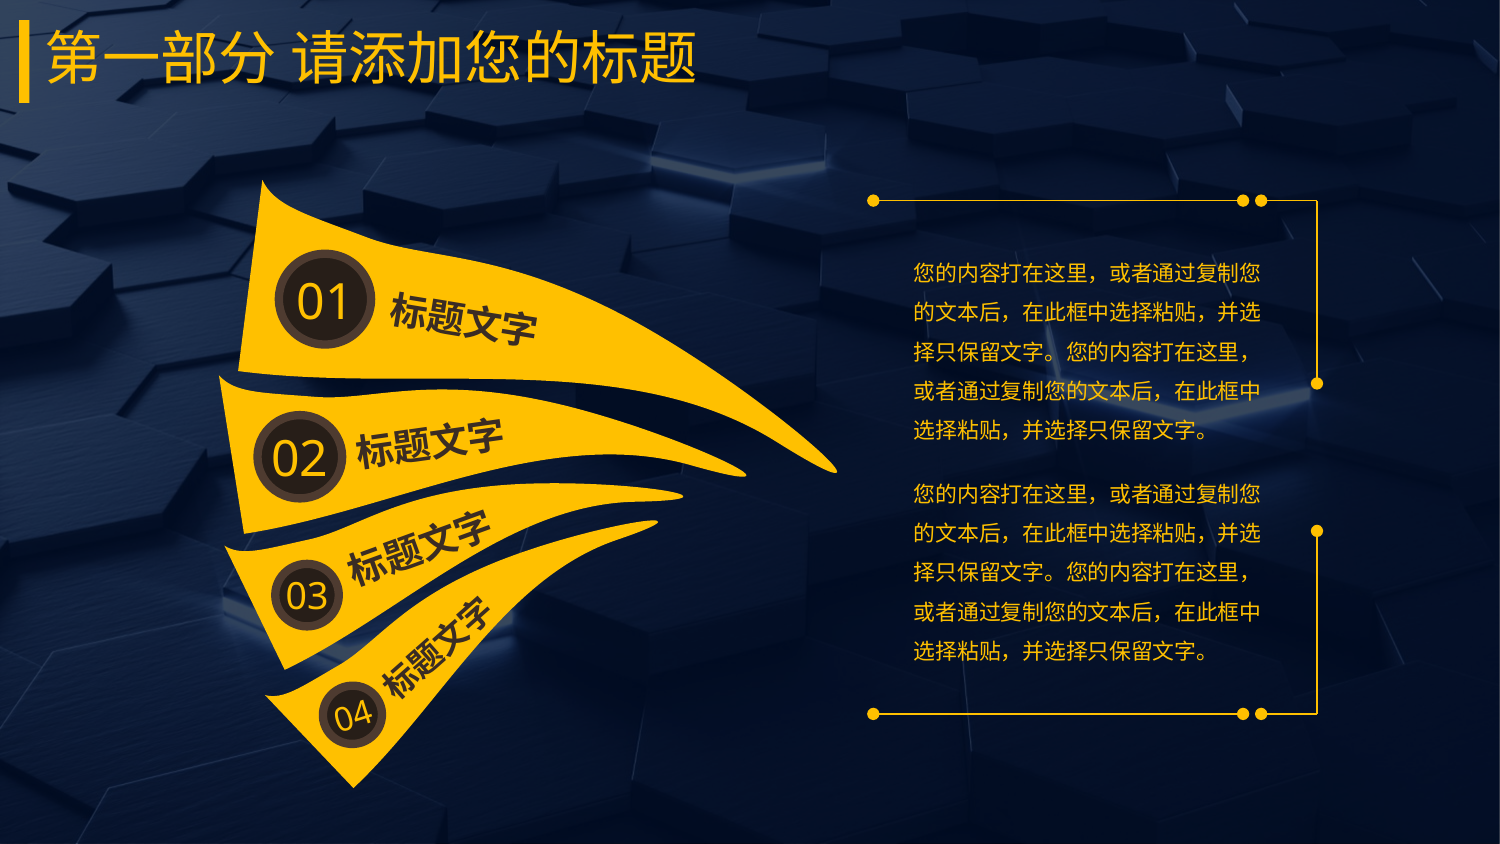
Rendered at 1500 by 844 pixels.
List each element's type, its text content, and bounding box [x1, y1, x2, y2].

text_box [580, 409, 747, 477]
text_box 您的内容打在这里，或者通过复制您的文本后，在此框中选择粘贴，并选择只保留文字。您的内容打在这里，或者通过复制您的文本后，在此框中选择粘贴，并选择只保留文字。 [900, 461, 1290, 667]
text_box [264, 575, 465, 789]
text_box [218, 375, 488, 534]
text_box 02 [257, 415, 343, 499]
text_box 您的内容打在这里，或者通过复制您的文本后，在此框中选择粘贴，并选择只保留文字。您的内容打在这里，或者通过复制您的文本后，在此框中选择粘贴，并选择只保留文字。 [900, 240, 1290, 446]
text_box 标题文字 [384, 268, 671, 388]
text_box 标题文字 [335, 454, 581, 607]
text_box 04 [322, 685, 382, 744]
text_box [224, 493, 444, 670]
title 第一部分 请添加您的标题 [29, 20, 1260, 93]
text_box 标题文字 [350, 379, 587, 490]
text_box 03 [275, 563, 339, 627]
text_box 标题文字 [364, 538, 552, 715]
text_box [238, 179, 838, 473]
text_box [565, 483, 684, 511]
text_box [521, 520, 659, 580]
text_box 01 [278, 253, 372, 345]
